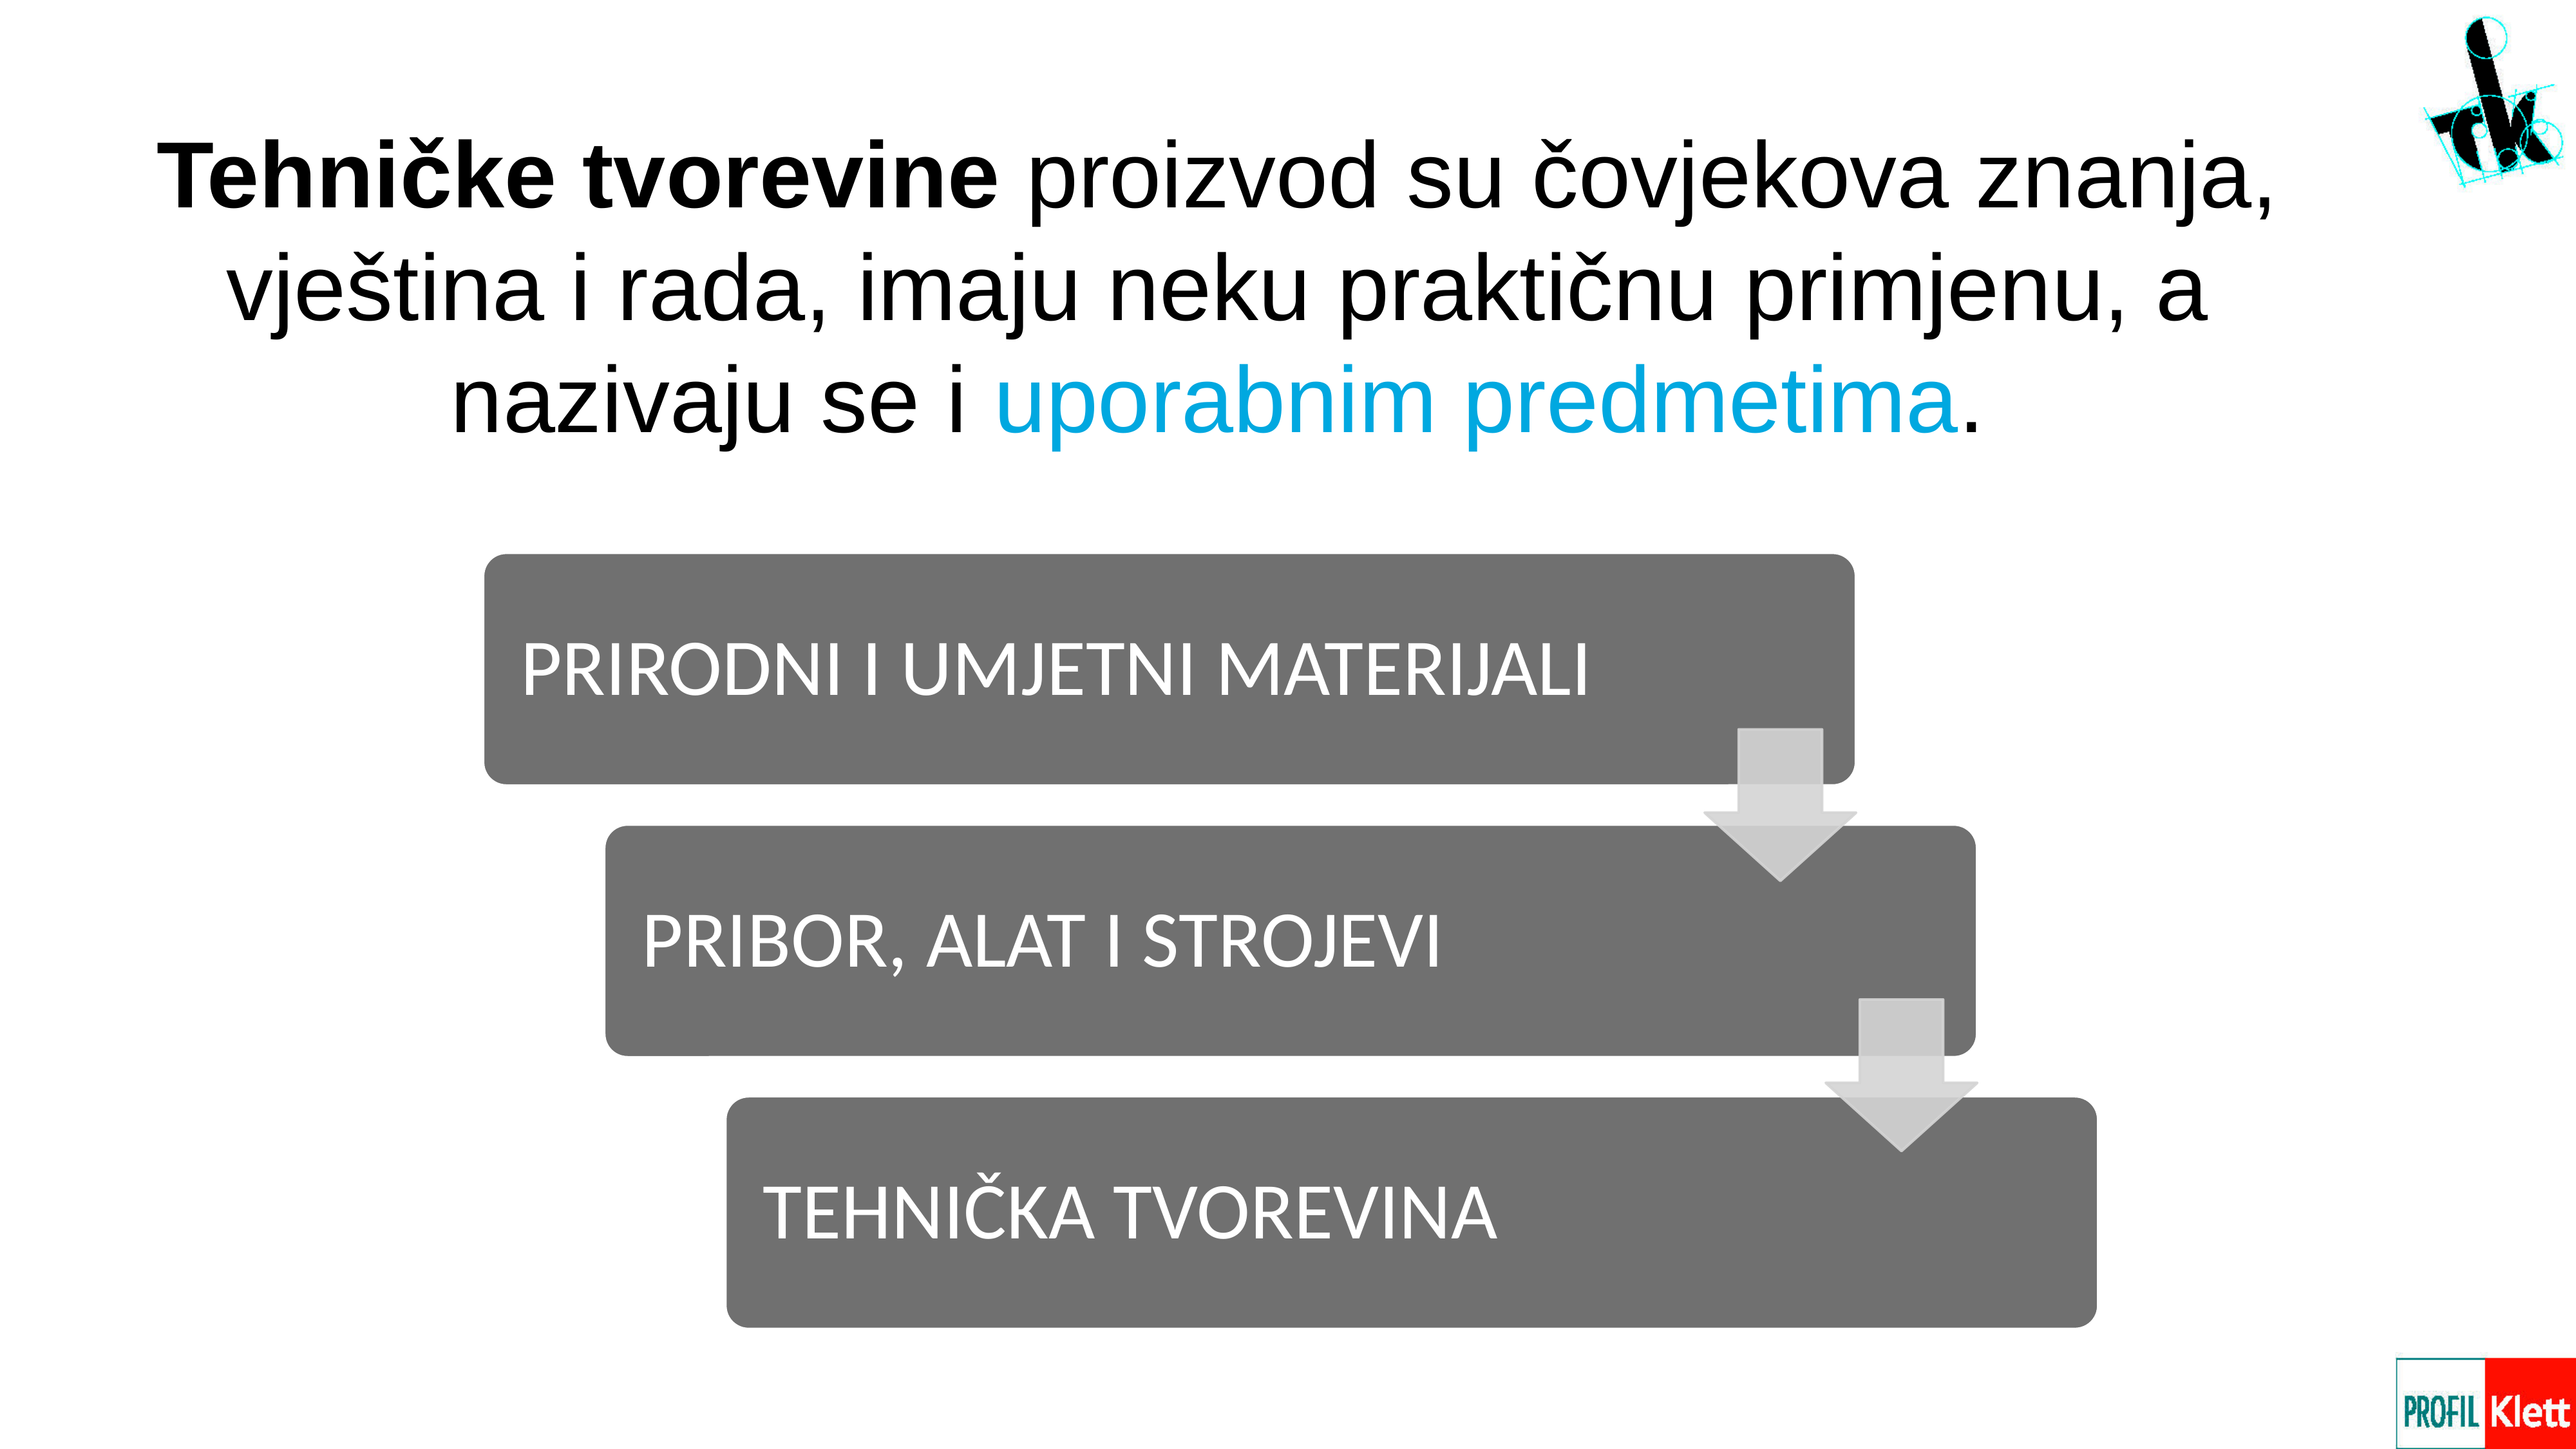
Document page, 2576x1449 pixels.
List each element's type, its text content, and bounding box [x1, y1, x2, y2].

picture [0, 0, 2576, 1449]
text_box Tehničke tvorevine proizvod su čovjekova znanja, vještina i rada, imaju neku praktičnu primjenu, a nazivaju se i uporabnim predmetima. [76, 108, 2360, 457]
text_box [482, 552, 2099, 1330]
